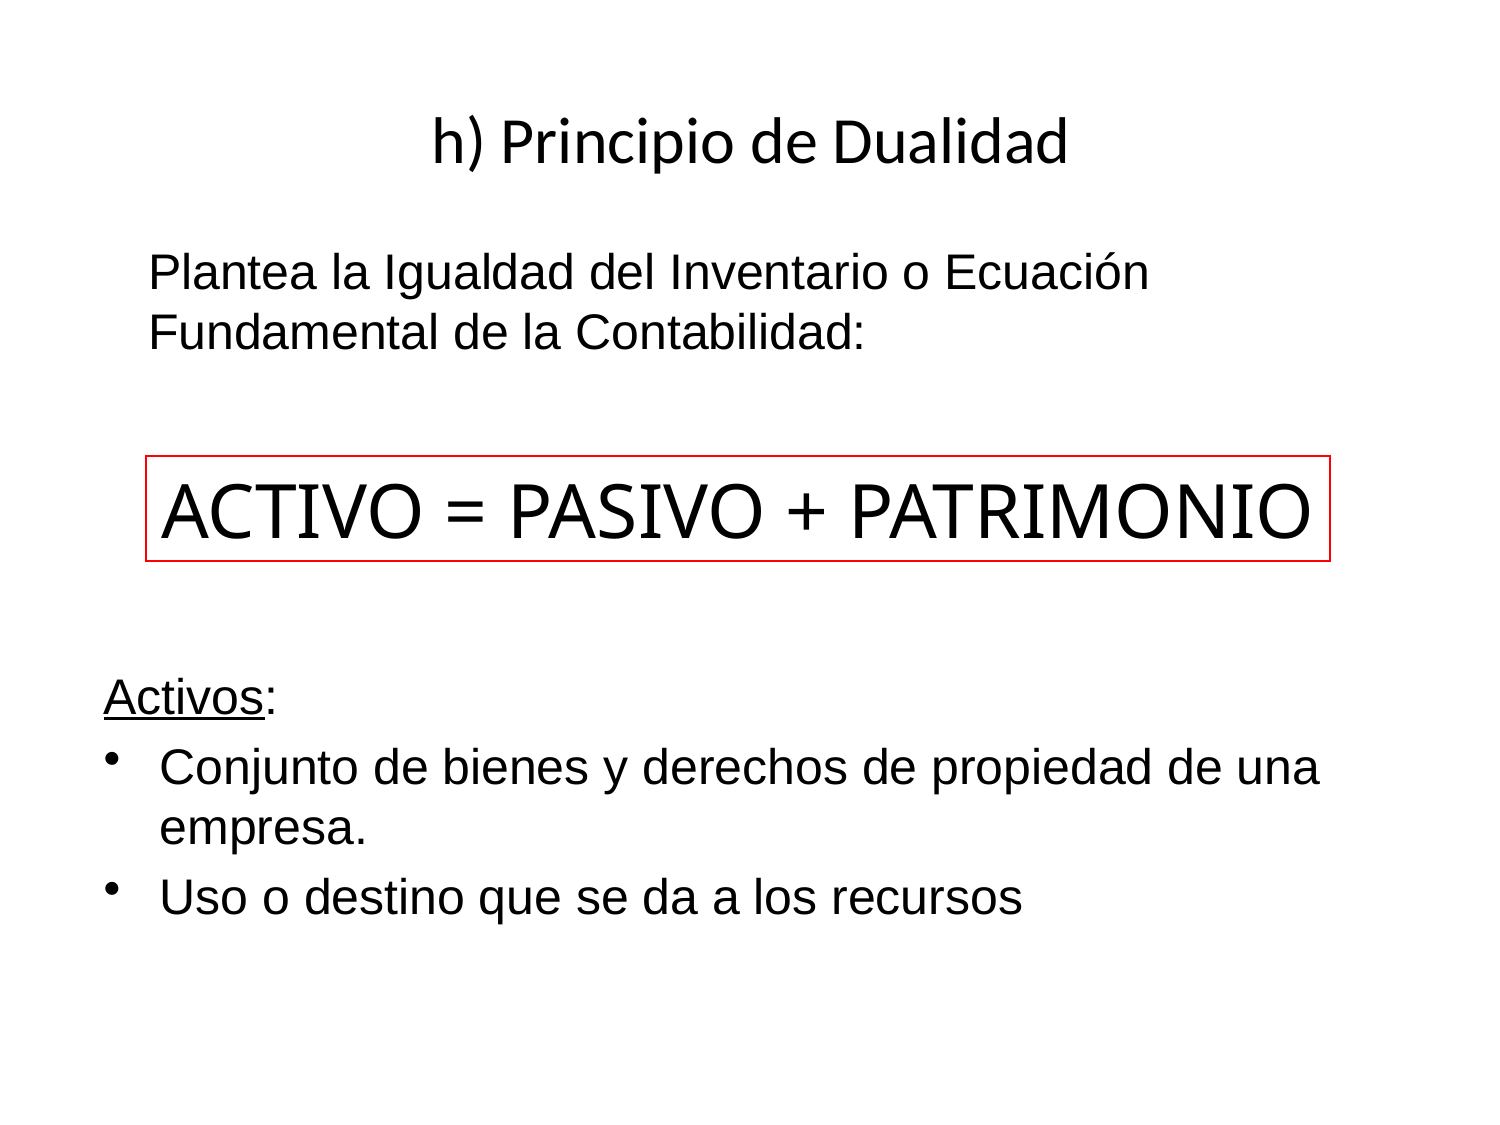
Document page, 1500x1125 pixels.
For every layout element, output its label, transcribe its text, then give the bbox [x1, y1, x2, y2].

text_box Plantea la Igualdad del Inventario o Ecuación Fundamental de la Contabilidad: [76, 231, 1427, 421]
text_box Activos: Conjunto de bienes y derechos de propiedad de una empresa. Uso o destino que se da a los recursos [88, 656, 1439, 1005]
text_box ACTIVO = PASIVO + PATRIMONIO [146, 456, 1331, 562]
title h) Principio de Dualidad [112, 90, 1391, 185]
